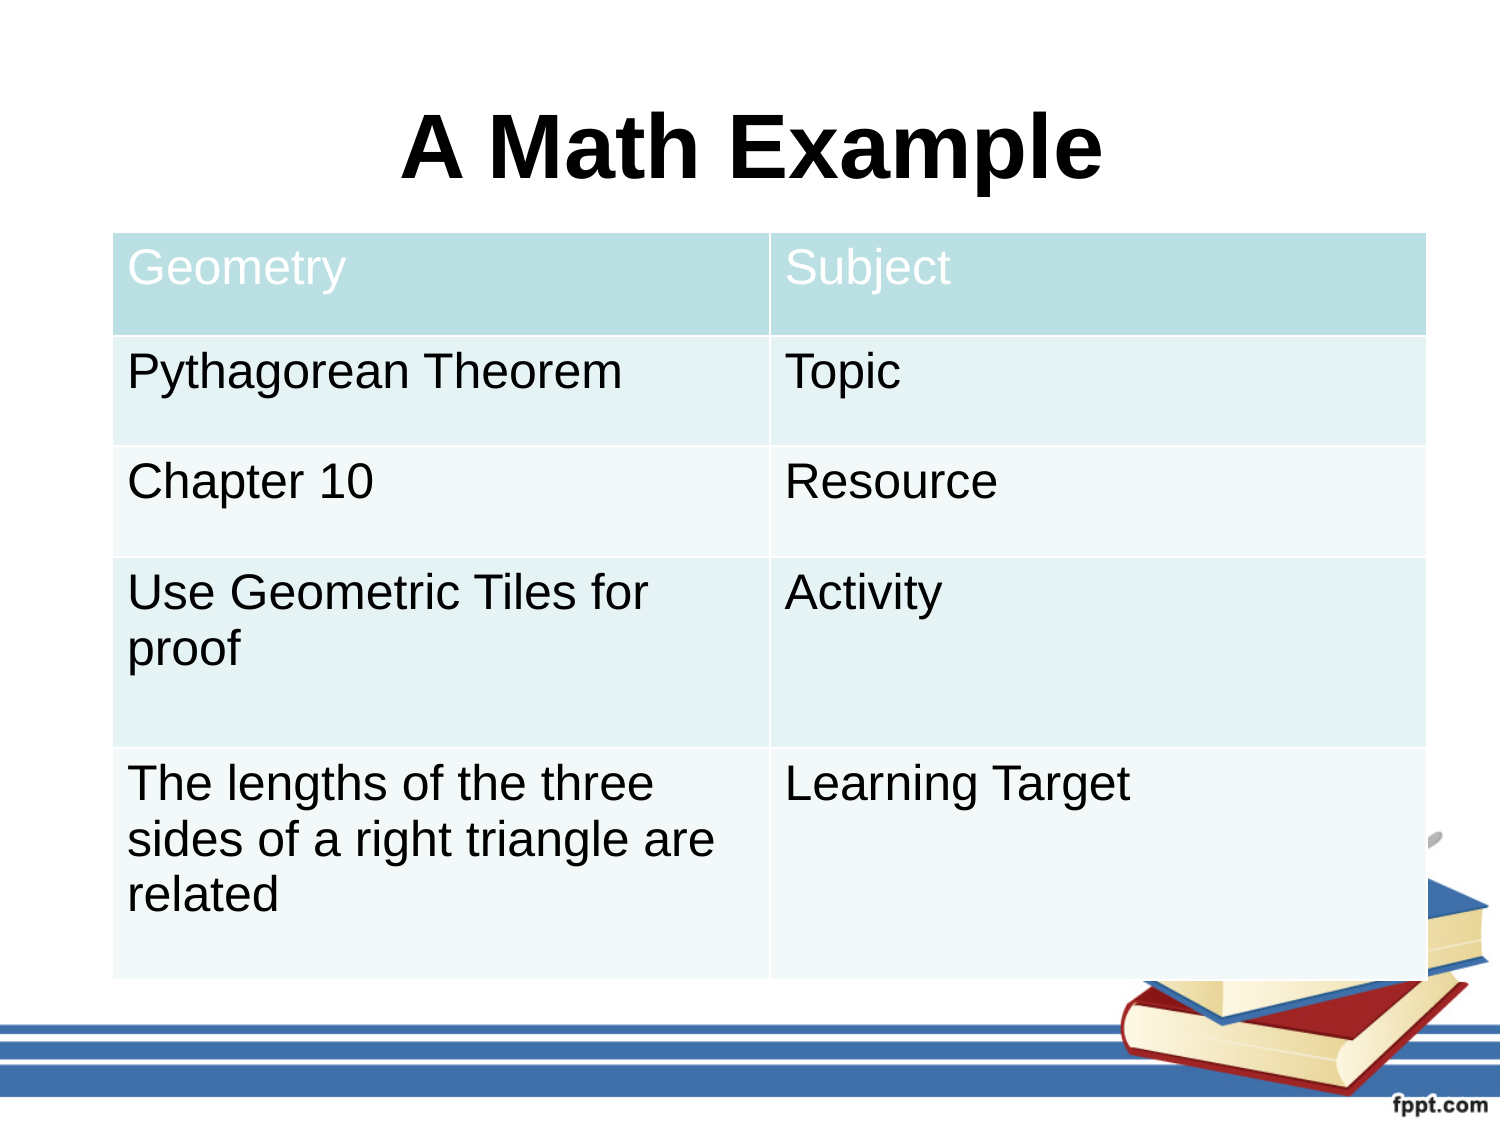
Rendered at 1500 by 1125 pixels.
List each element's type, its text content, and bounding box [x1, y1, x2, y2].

table_header Geometry [113, 233, 769, 335]
table_cell Learning Target [771, 749, 1426, 979]
table_header Subject [771, 233, 1426, 335]
table_cell Pythagorean Theorem [113, 337, 769, 445]
table_cell The lengths of the three sides of a right triangle are related [113, 749, 769, 979]
table_cell Chapter 10 [113, 447, 769, 556]
table_cell Activity [771, 558, 1426, 747]
table_cell Use Geometric Tiles for proof [113, 558, 769, 747]
title A Math Example [77, 54, 1428, 230]
picture [0, 0, 1500, 1125]
table_cell Topic [771, 337, 1426, 445]
table_cell Resource [771, 447, 1426, 556]
